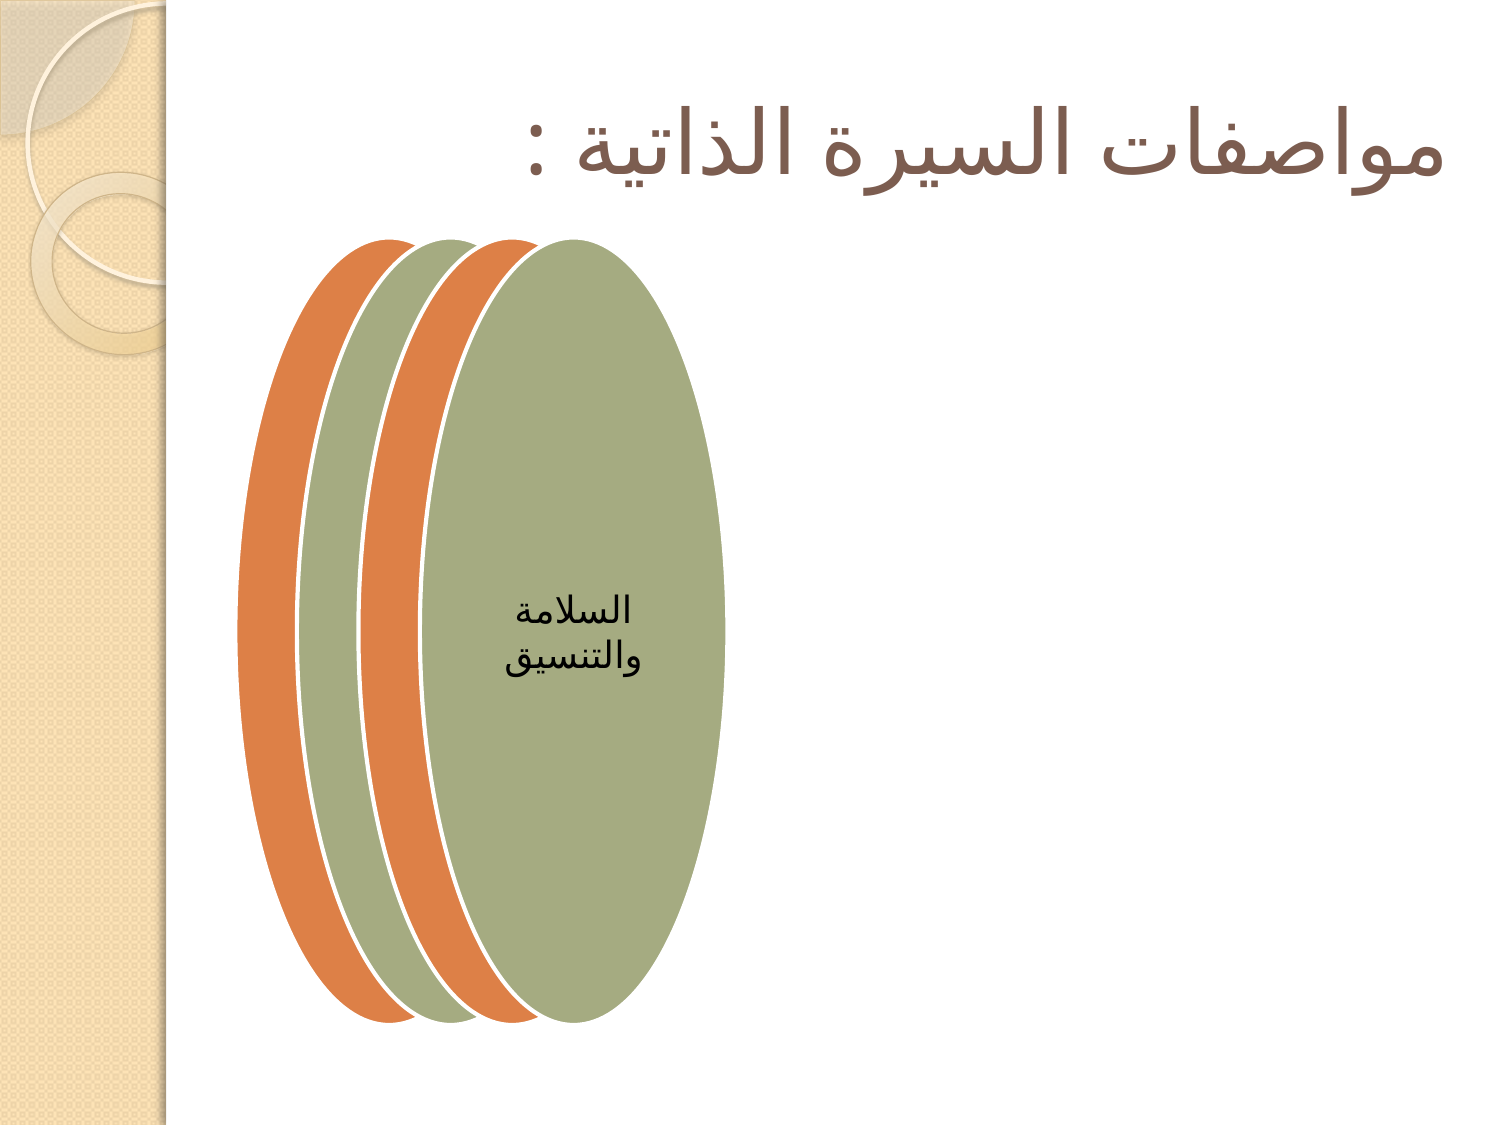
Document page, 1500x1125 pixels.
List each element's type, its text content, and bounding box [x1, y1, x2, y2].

title مواصفات السيرة الذاتية : [235, 45, 1466, 233]
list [235, 237, 1466, 1026]
